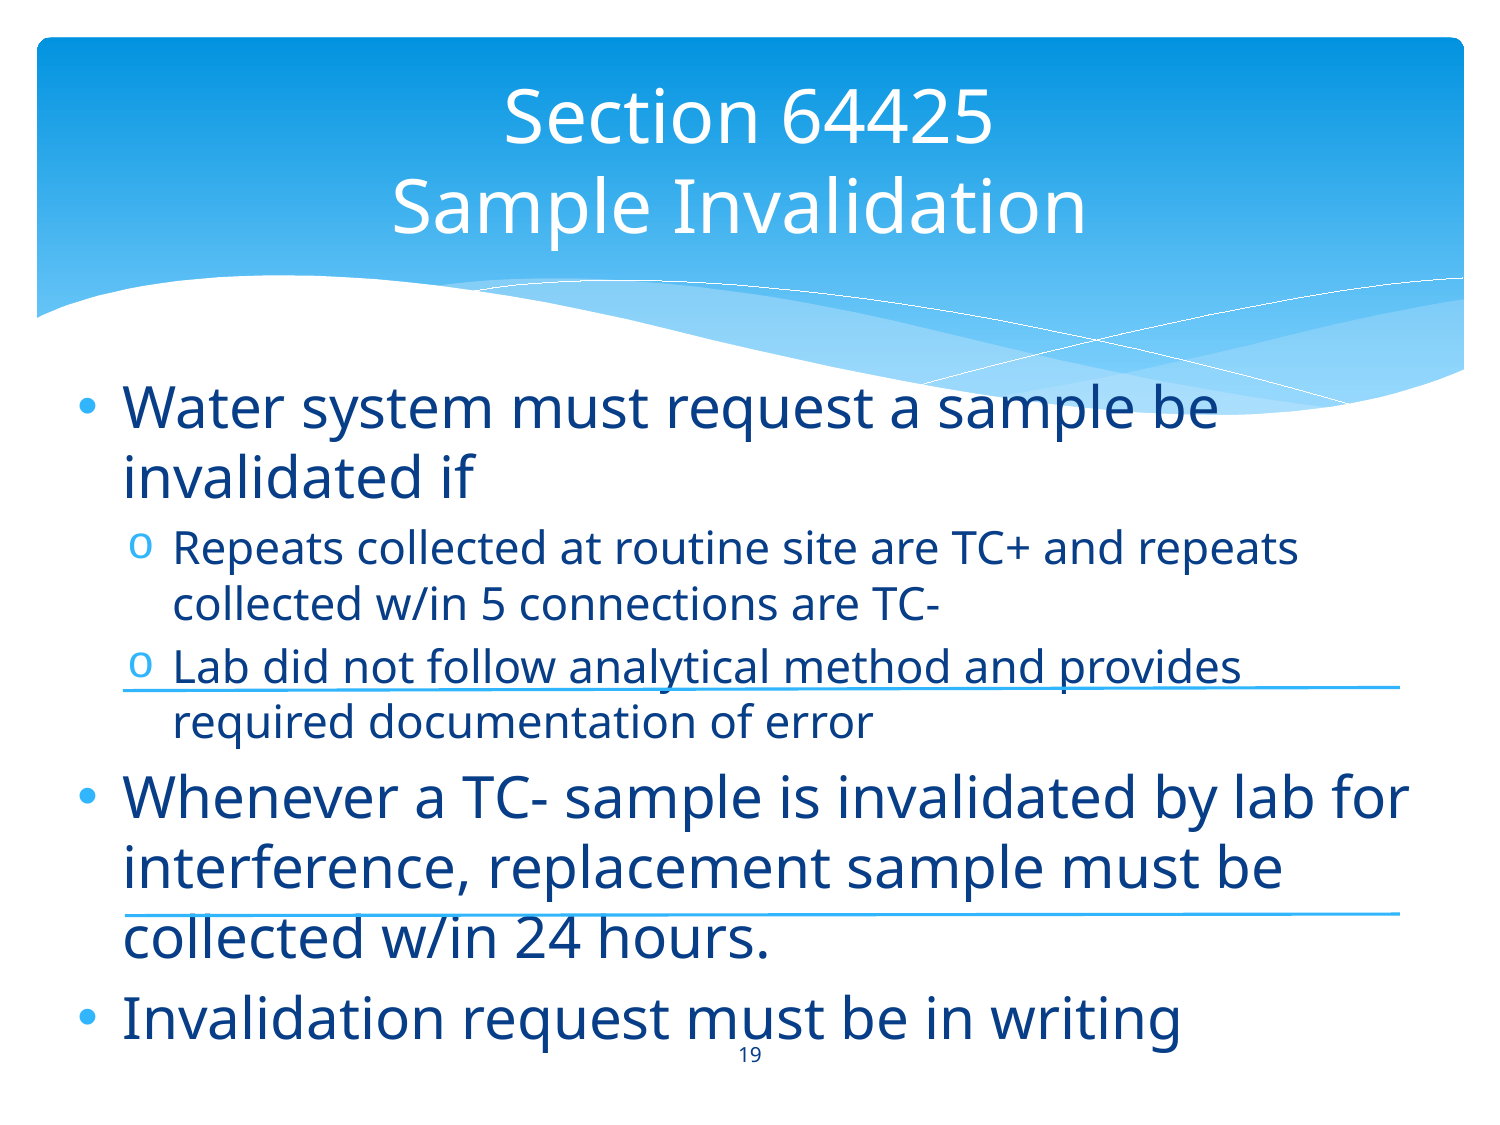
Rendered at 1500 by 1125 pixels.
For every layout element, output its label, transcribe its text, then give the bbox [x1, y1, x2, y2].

list Water system must request a sample be invalidated if Repeats collected at routine site are TC+ and repeats collected w/in 5 connections are TC- Lab did not follow analytical method and provides required documentation of error Whenever a TC- sample is invalidated by lab for interference, replacement sample must be collected w/in 24 hours. Invalidation request must be in writing [62, 362, 1450, 1050]
slide_number 19 [654, 1025, 846, 1086]
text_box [122, 687, 1401, 691]
title Section 64425 Sample Invalidation [75, 55, 1425, 261]
